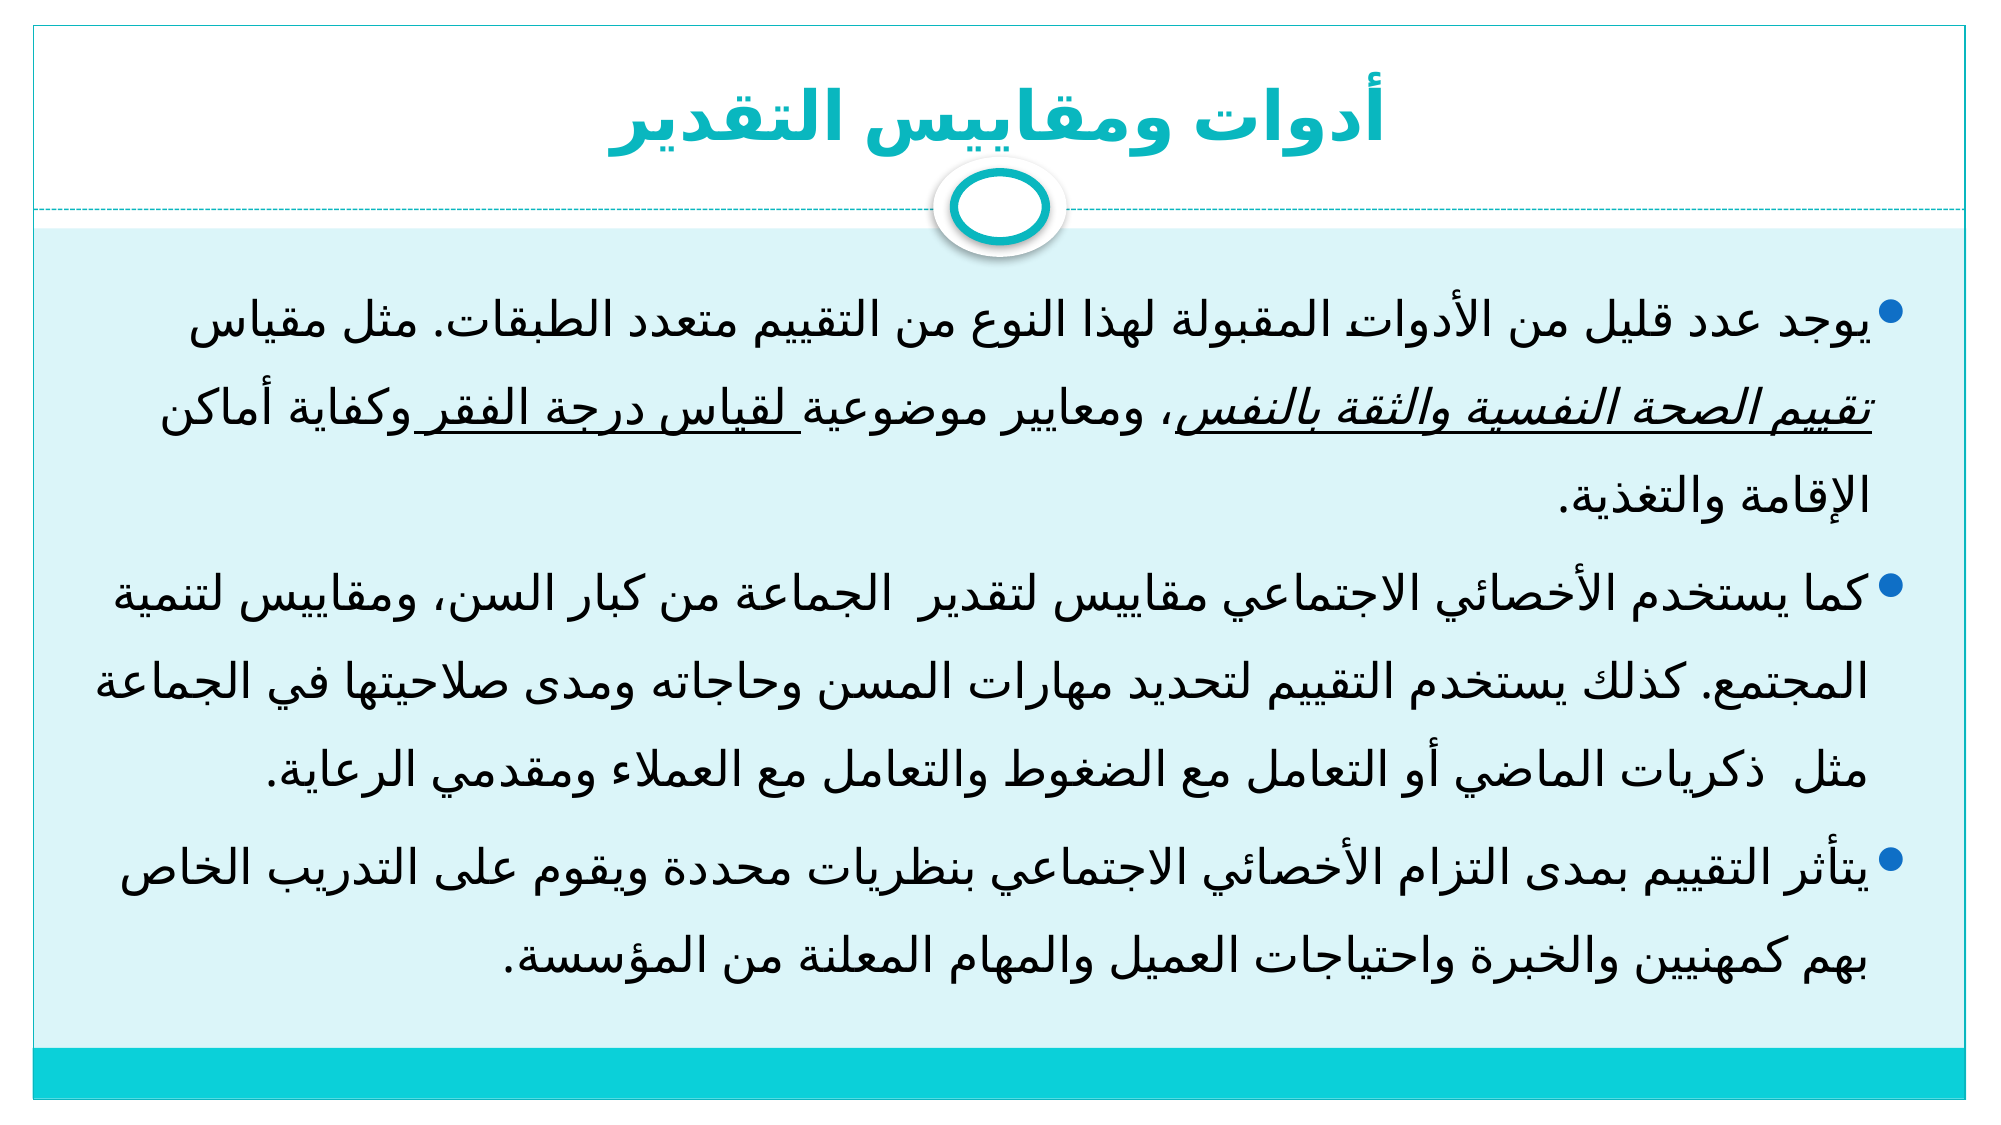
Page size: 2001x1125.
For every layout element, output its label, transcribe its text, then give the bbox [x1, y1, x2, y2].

list يوجد عدد قليل من الأدوات المقبولة لهذا النوع من التقييم متعدد الطبقات. مثل مقياس تقييم الصحة النفسية والثقة بالنفس، ومعايير موضوعية لقياس درجة الفقر وكفاية أماكن الإقامة والتغذية. كما يستخدم الأخصائي الاجتماعي مقاييس لتقدير الجماعة من كبار السن، ومقاييس لتنمية المجتمع. كذلك يستخدم التقييم لتحديد مهارات المسن وحاجاته ومدى صلاحيتها في الجماعة مثل ذكريات الماضي أو التعامل مع الضغوط والتعامل مع العملاء ومقدمي الرعاية. يتأثر التقييم بمدى التزام الأخصائي الاجتماعي بنظريات محددة ويقوم على التدريب الخاص بهم كمهنيين والخبرة واحتياجات العميل والمهام المعلنة من المؤسسة. [66, 250, 1926, 1001]
title أدوات ومقاييس التقدير [66, 37, 1933, 162]
